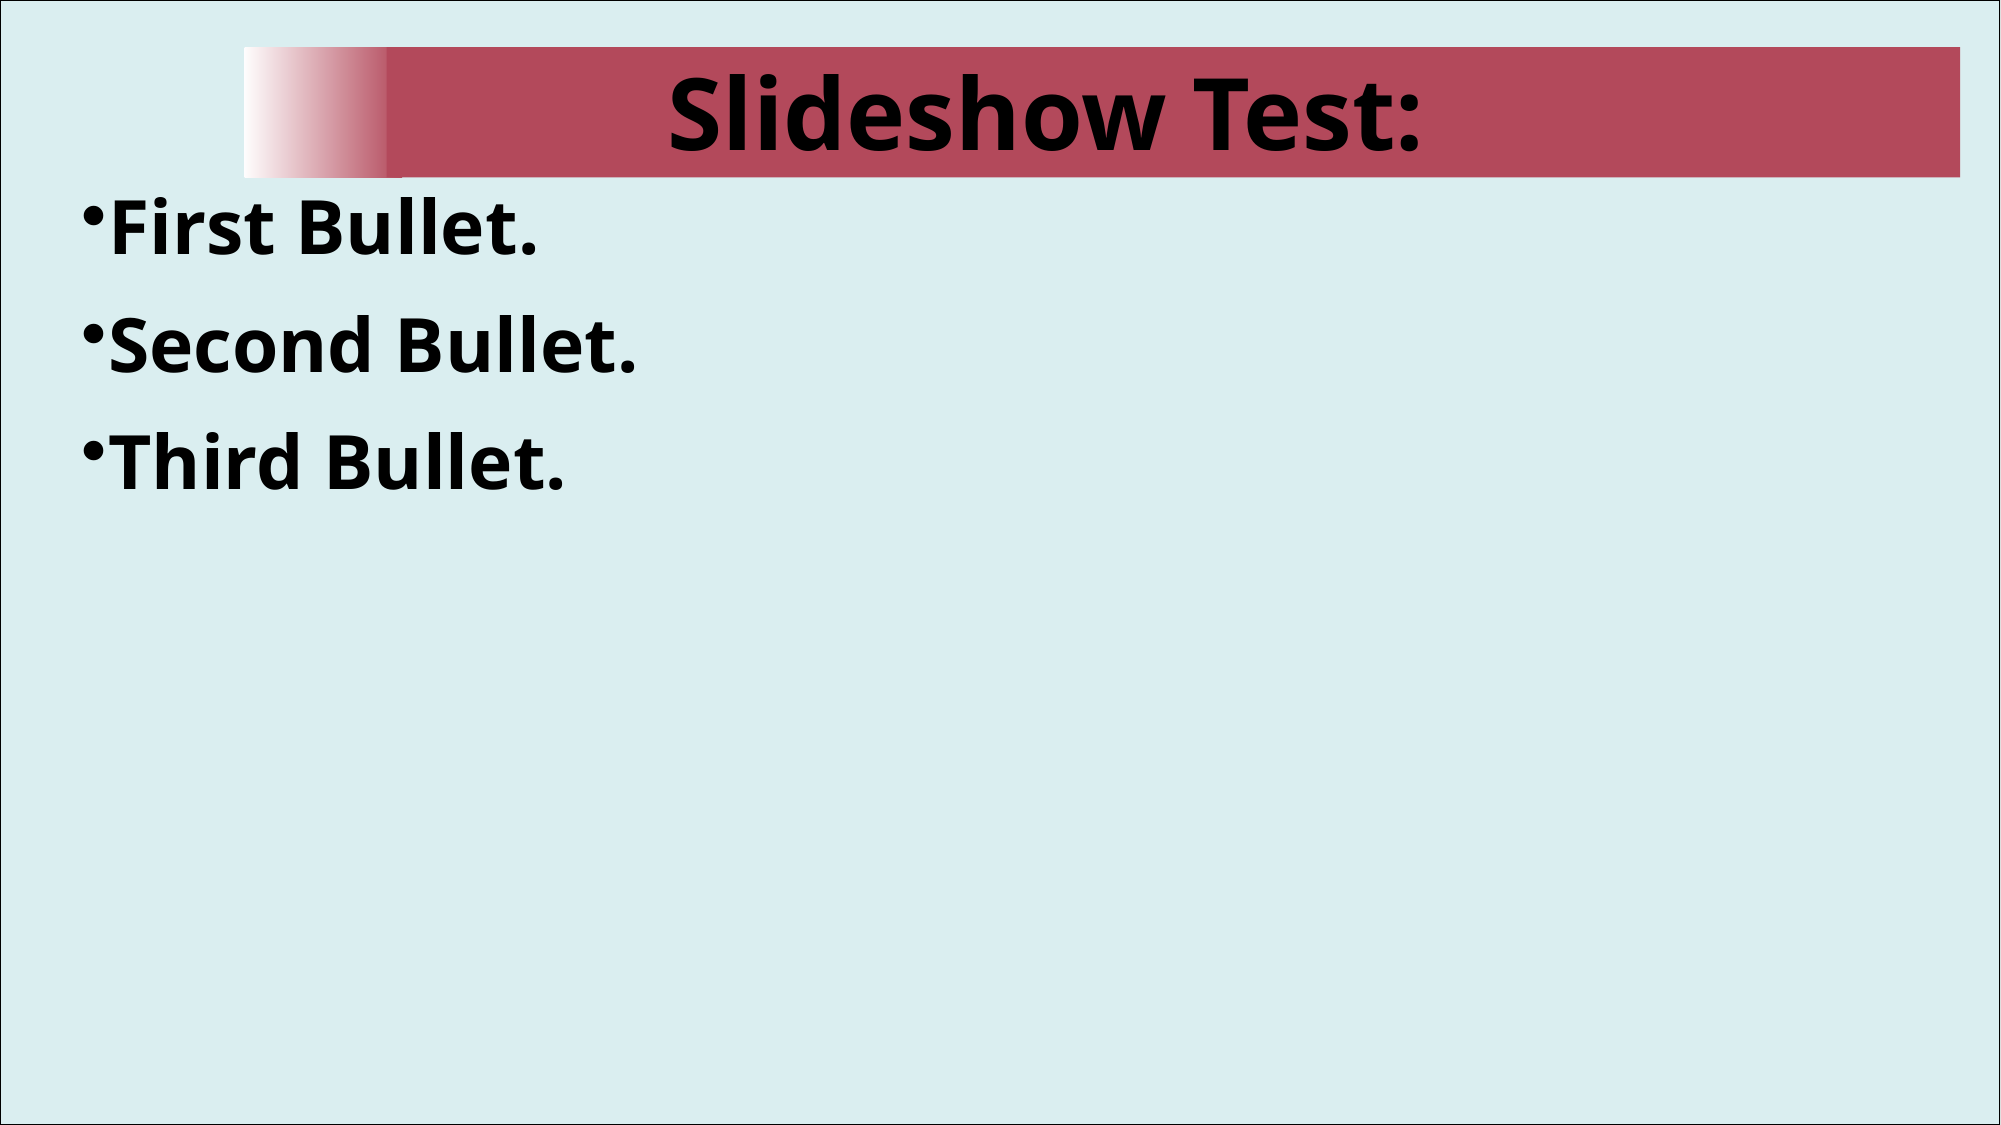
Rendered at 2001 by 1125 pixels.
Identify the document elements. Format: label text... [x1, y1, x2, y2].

text_box Slideshow Test: [652, 42, 1440, 178]
text_box First Bullet. Second Bullet. Third Bullet. [66, 172, 1957, 513]
